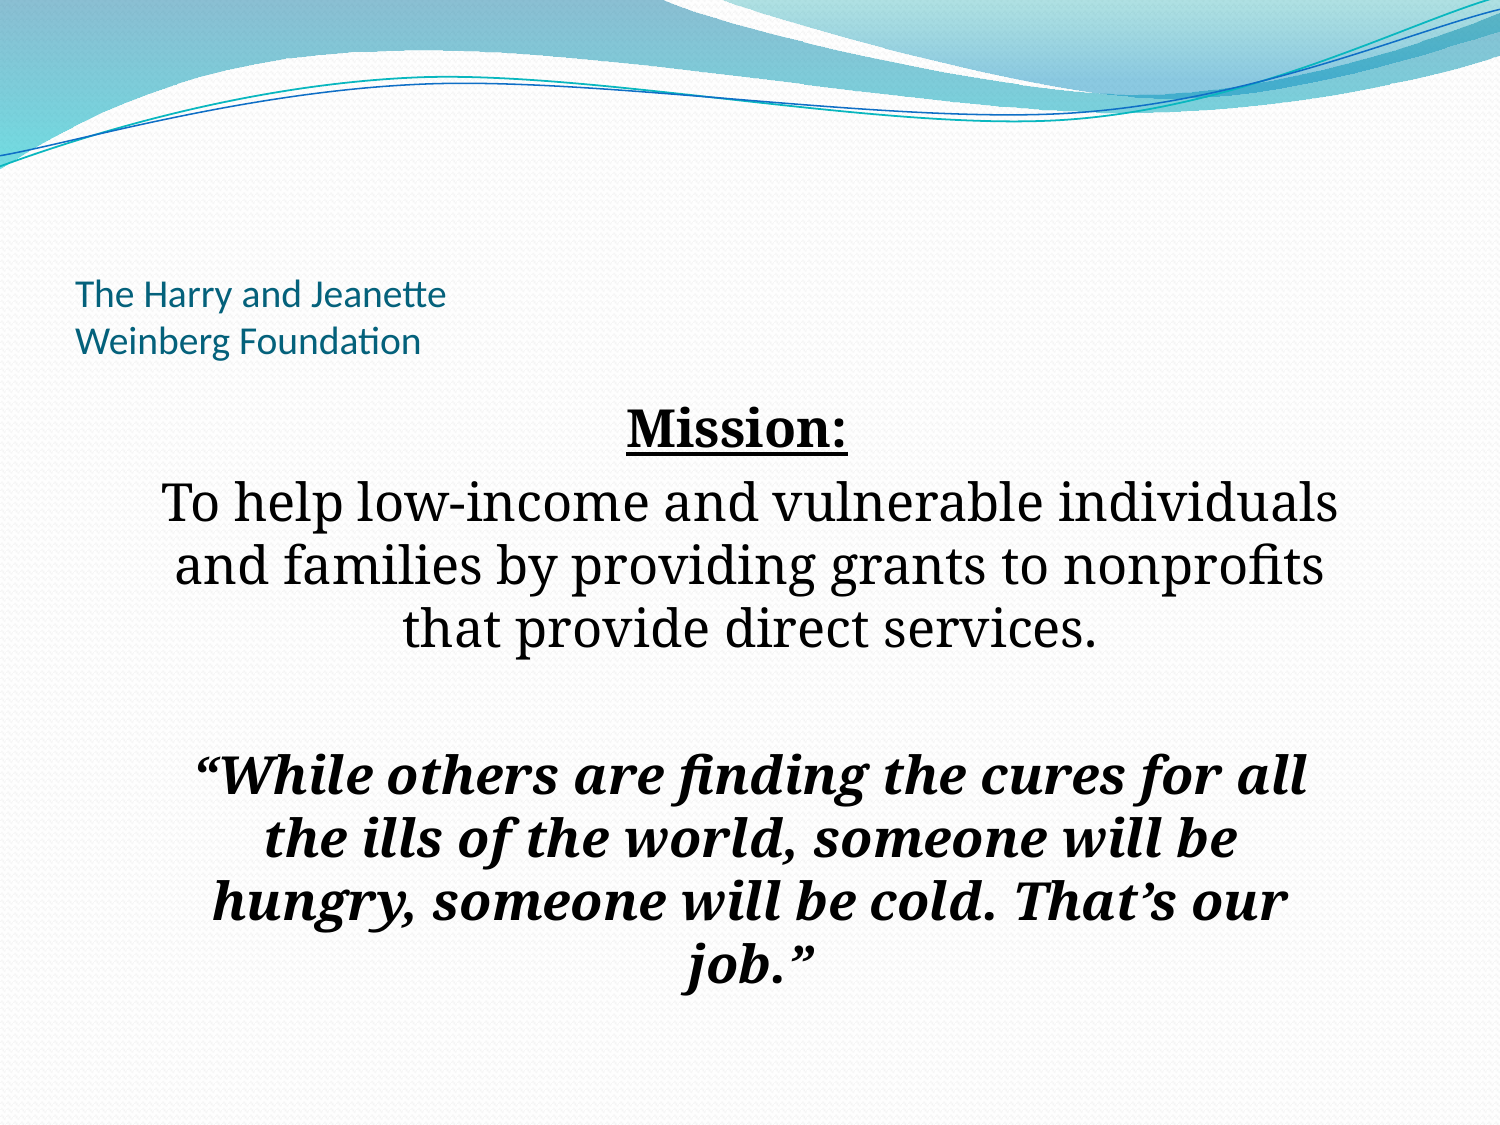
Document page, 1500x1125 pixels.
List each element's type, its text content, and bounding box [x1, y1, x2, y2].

title The Harry and Jeanette Weinberg Foundation [75, 115, 1425, 363]
list Mission: To help low-income and vulnerable individuals and families by providing grants to nonprofits that provide direct services. “While others are finding the cures for all the ills of the world, someone will be hungry, someone will be cold. That’s our job.” [143, 387, 1359, 1005]
